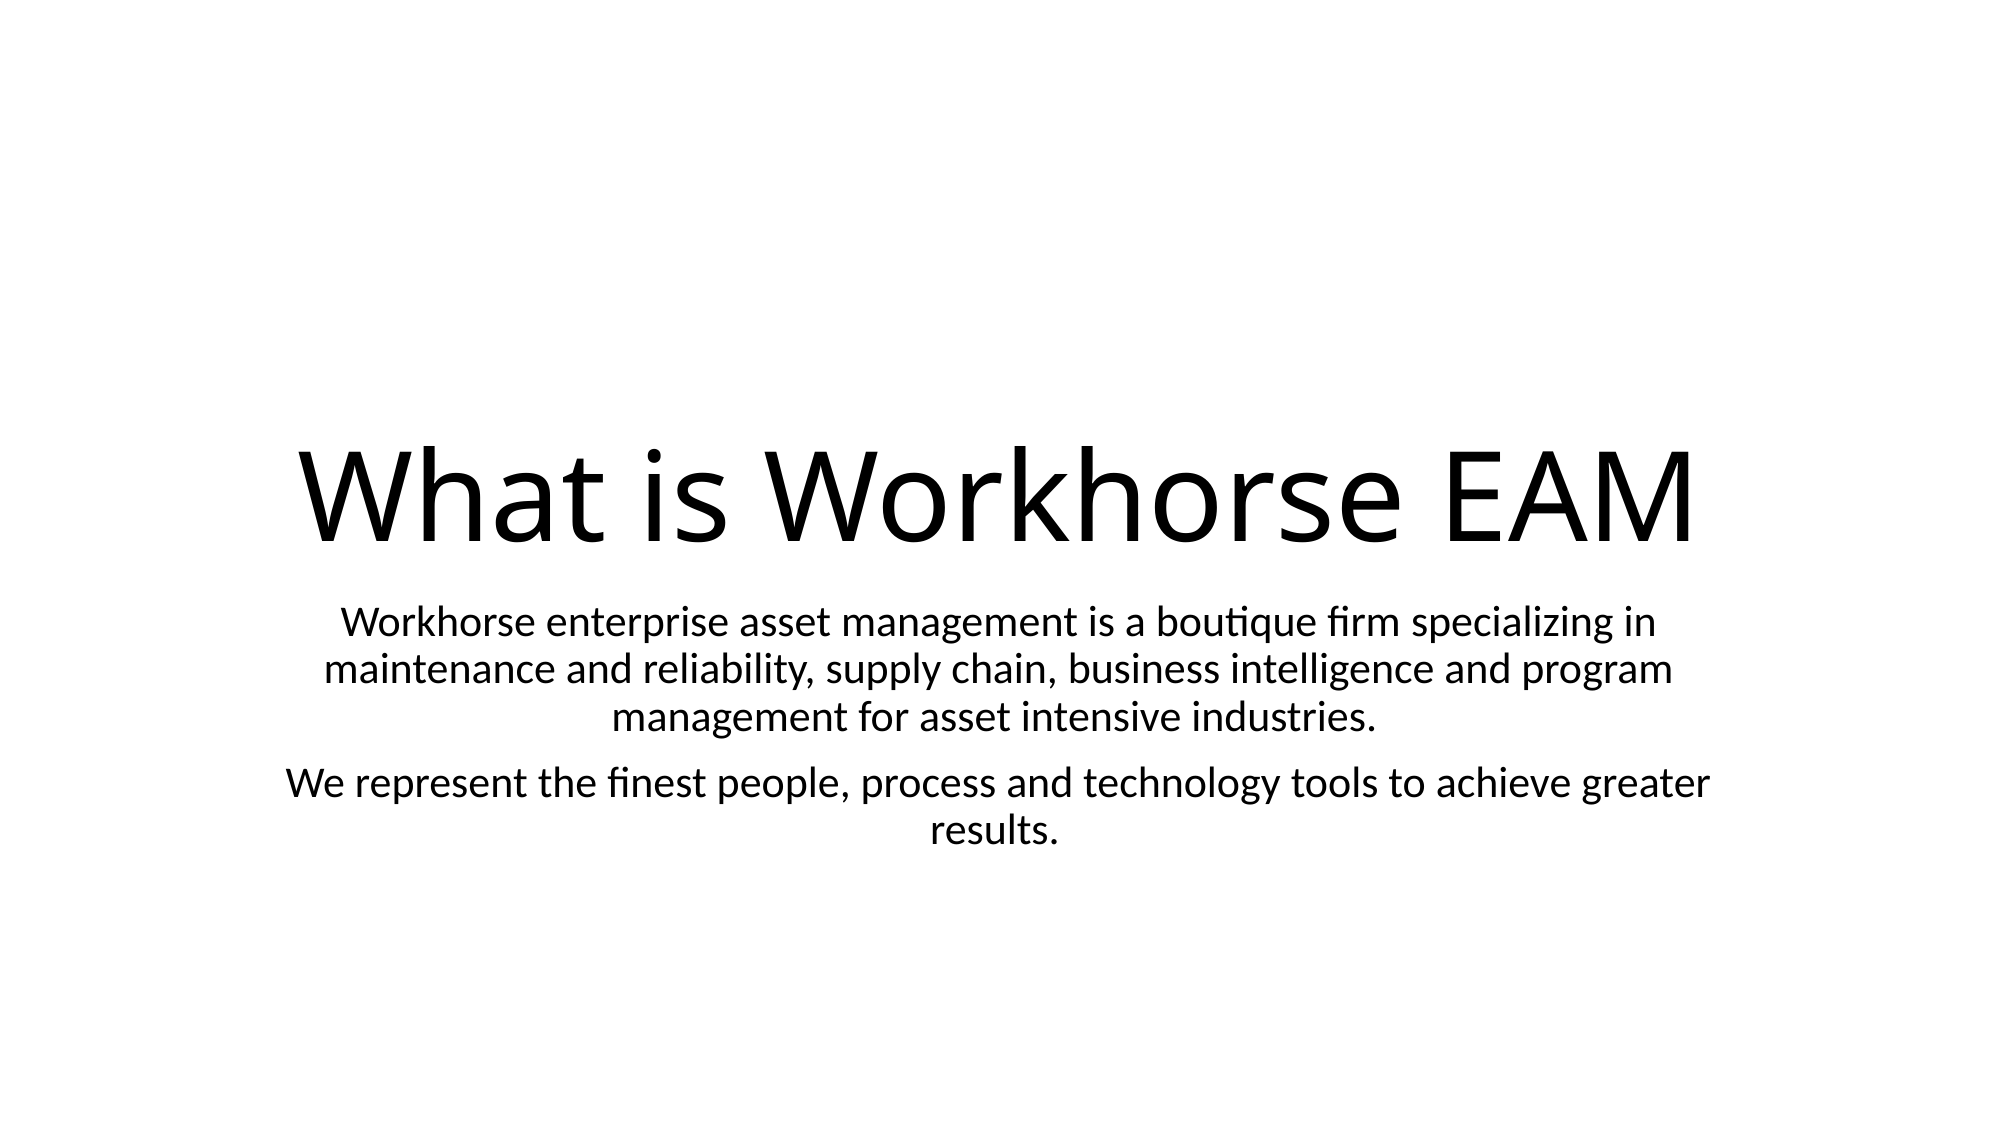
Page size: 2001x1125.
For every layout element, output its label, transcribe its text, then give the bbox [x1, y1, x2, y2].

title What is Workhorse EAM [249, 184, 1750, 576]
subtitle Workhorse enterprise asset management is a boutique firm specializing in maintenance and reliability, supply chain, business intelligence and program management for asset intensive industries. We represent the finest people, process and technology tools to achieve greater results. [249, 590, 1750, 863]
